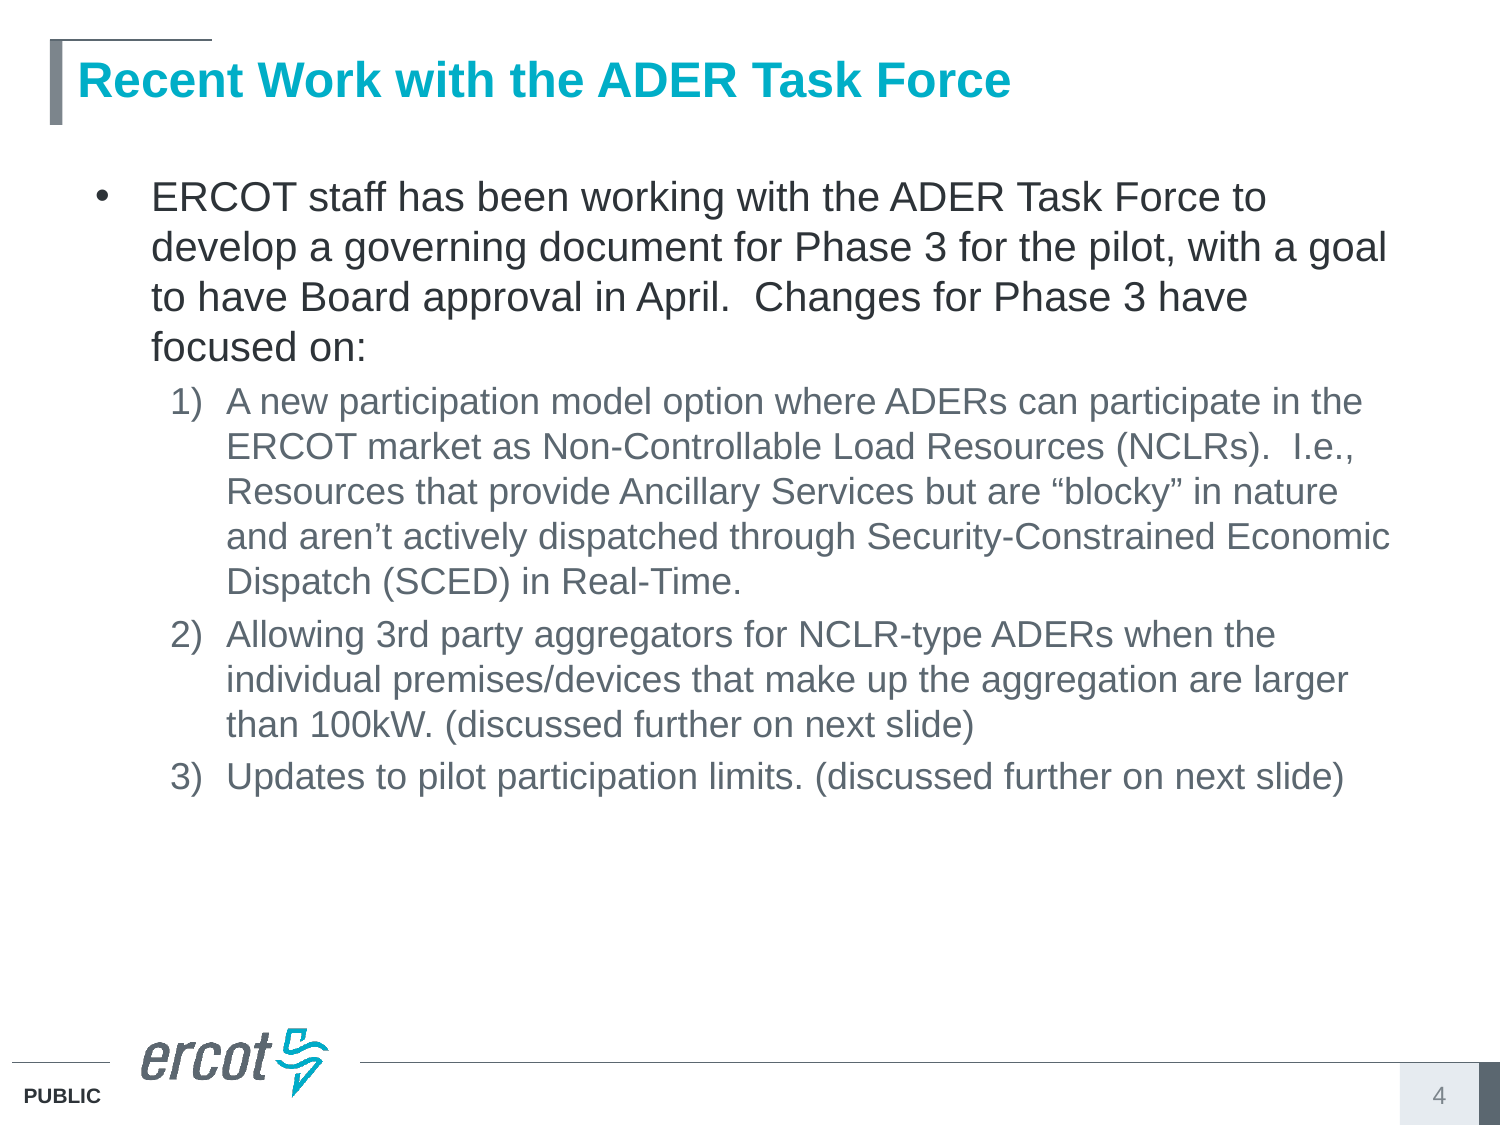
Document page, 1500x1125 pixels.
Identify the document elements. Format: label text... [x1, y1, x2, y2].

slide_number 4 [1400, 1076, 1480, 1113]
title Recent Work with the ADER Task Force [62, 39, 1450, 125]
list ERCOT staff has been working with the ADER Task Force to develop a governing document for Phase 3 for the pilot, with a goal to have Board approval in April. Changes for Phase 3 have focused on: A new participation model option where ADERs can participate in the ERCOT market as Non-Controllable Load Resources (NCLRs). I.e., Resources that provide Ancillary Services but are “blocky” in nature and aren’t actively dispatched through Security-Constrained Economic Dispatch (SCED) in Real-Time. Allowing 3rd party aggregators for NCLR-type ADERs when the individual premises/devices that make up the aggregation are larger than 100kW. (discussed further on next slide) Updates to pilot participation limits. (discussed further on next slide) [50, 125, 1450, 992]
picture [137, 1024, 332, 1100]
